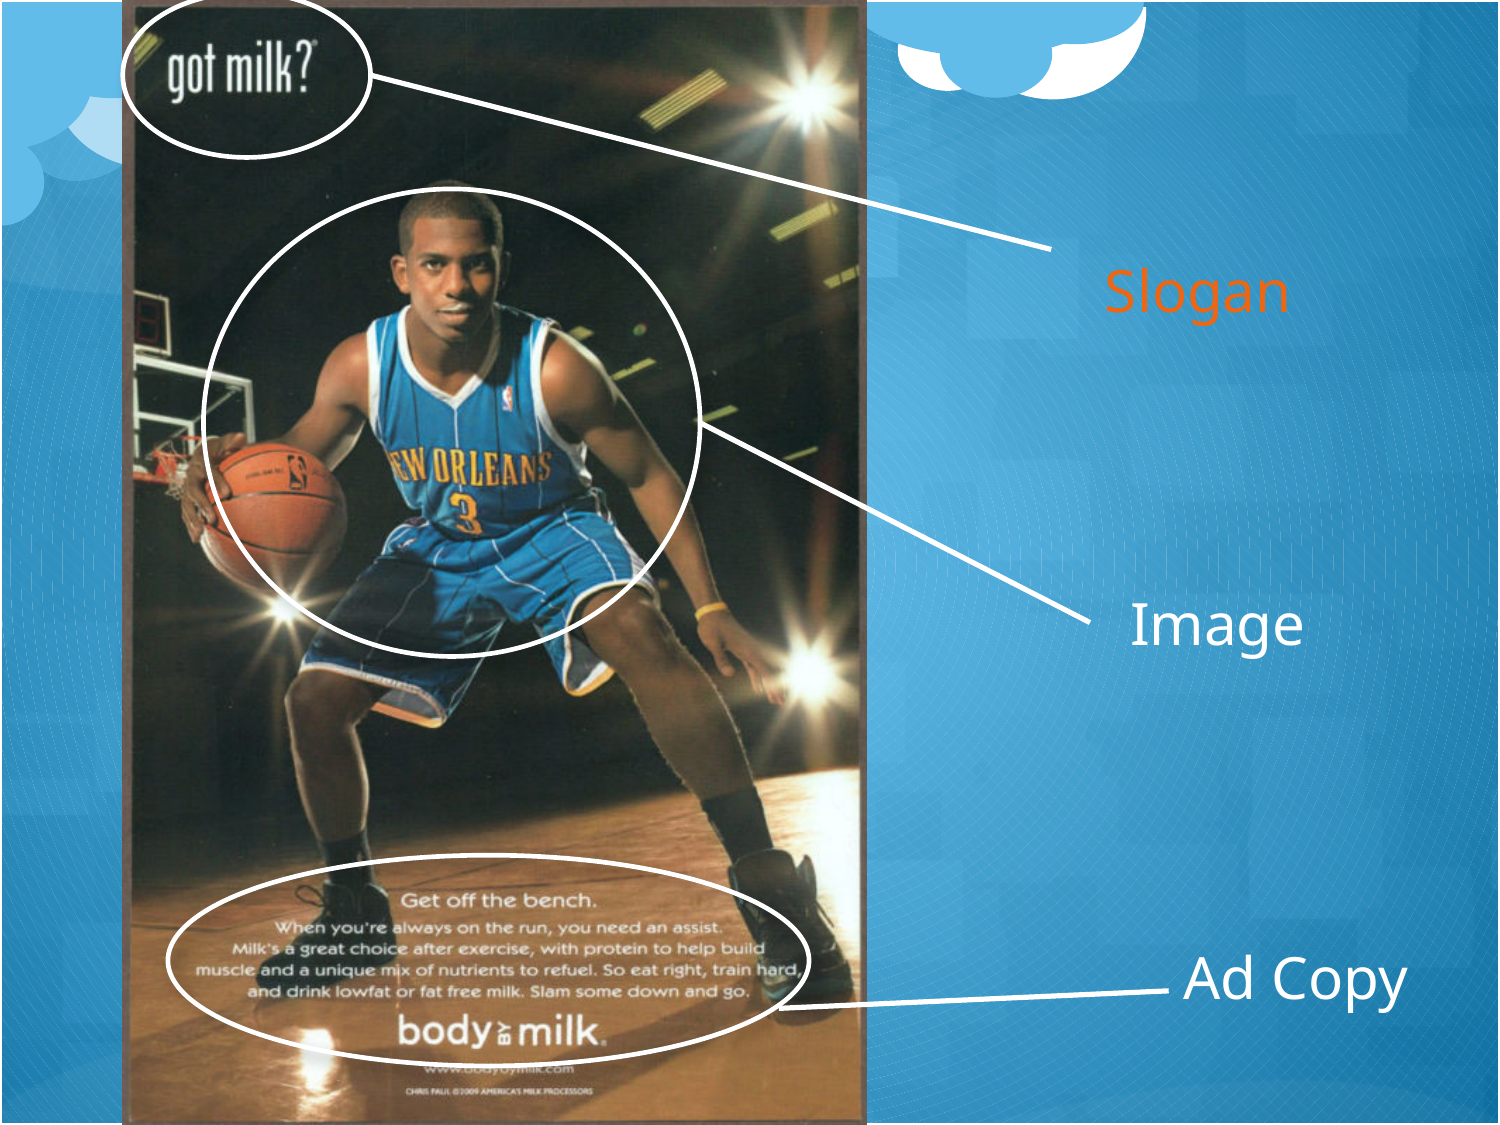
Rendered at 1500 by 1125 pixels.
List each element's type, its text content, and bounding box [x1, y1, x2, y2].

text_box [699, 422, 1091, 623]
text_box Ad Copy [1168, 934, 1481, 1019]
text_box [370, 74, 1052, 250]
text_box Slogan [1090, 247, 1403, 332]
text_box Image [1115, 579, 1428, 665]
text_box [778, 990, 1170, 1009]
picture [2, 0, 1498, 1125]
